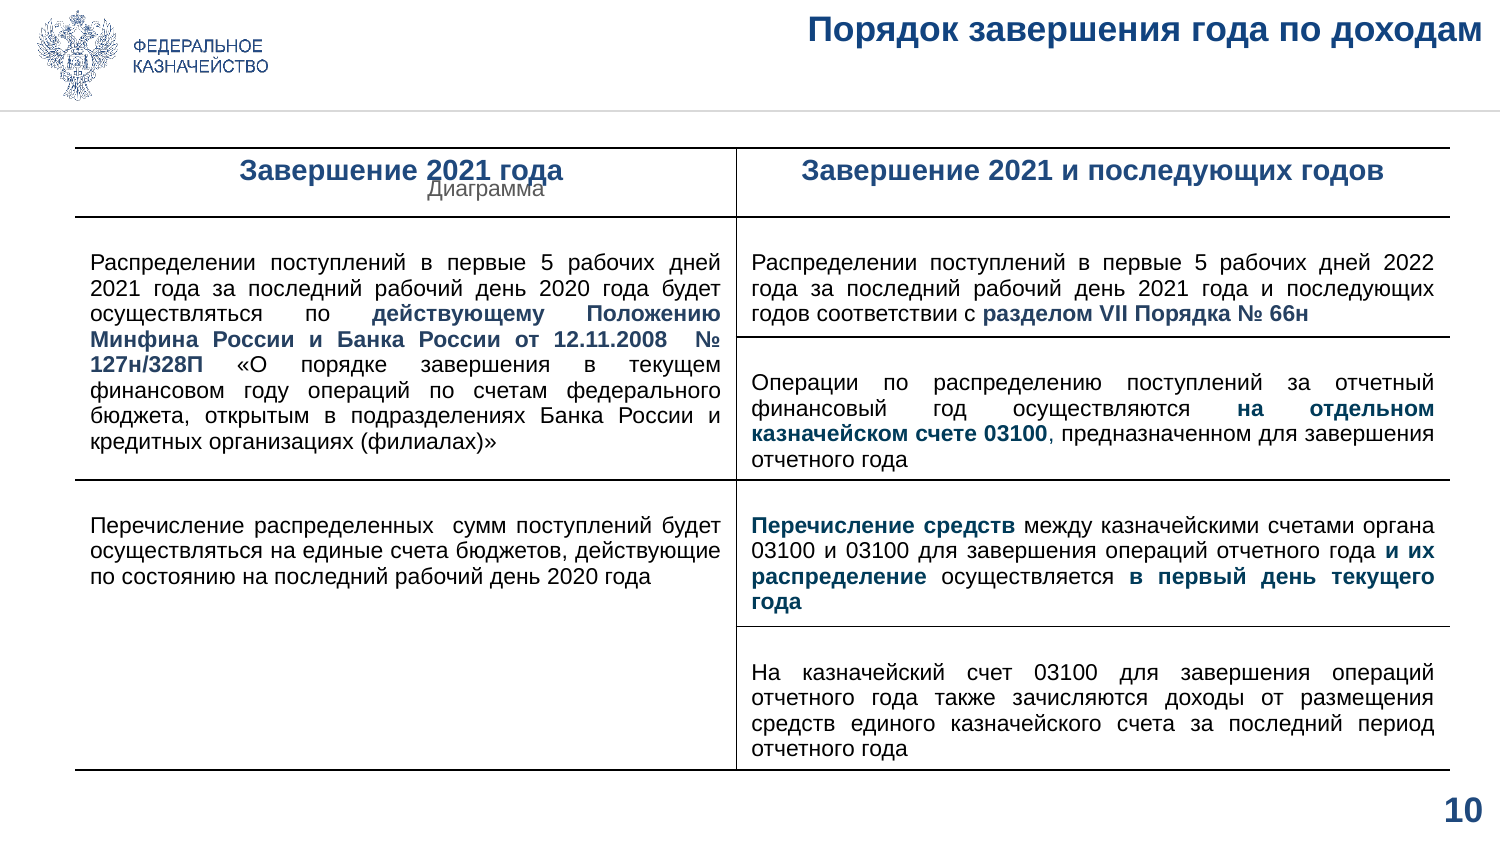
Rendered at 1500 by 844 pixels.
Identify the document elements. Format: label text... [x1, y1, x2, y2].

chart [74, 146, 898, 773]
slide_number 9 [1138, 786, 1484, 831]
table_cell На казначейский счет 03100 для завершения операций отчетного года также зачисляются доходы от размещения средств единого казначейского счета за последний период отчетного года [901, 627, 1450, 769]
table_cell Распределении поступлений в первые 5 рабочих дней 2022 года за последний рабочий день 2021 года и последующих годов соответствии с разделом VII Порядка № 66н [901, 218, 1450, 336]
table_header Завершение 2021 и последующих годов [900, 149, 1450, 216]
table_cell Перечисление средств между казначейскими счетами органа 03100 и 03100 для завершения операций отчетного года и их распределение осуществляется в первый день текущего года [901, 481, 1450, 626]
picture [37, 10, 268, 101]
table_cell Операции по распределению поступлений за отчетный финансовый год осуществляются на отдельном казначейском счете 03100, предназначенном для завершения отчетного года [901, 338, 1450, 479]
title Порядок завершения года по доходам [771, 5, 1484, 94]
